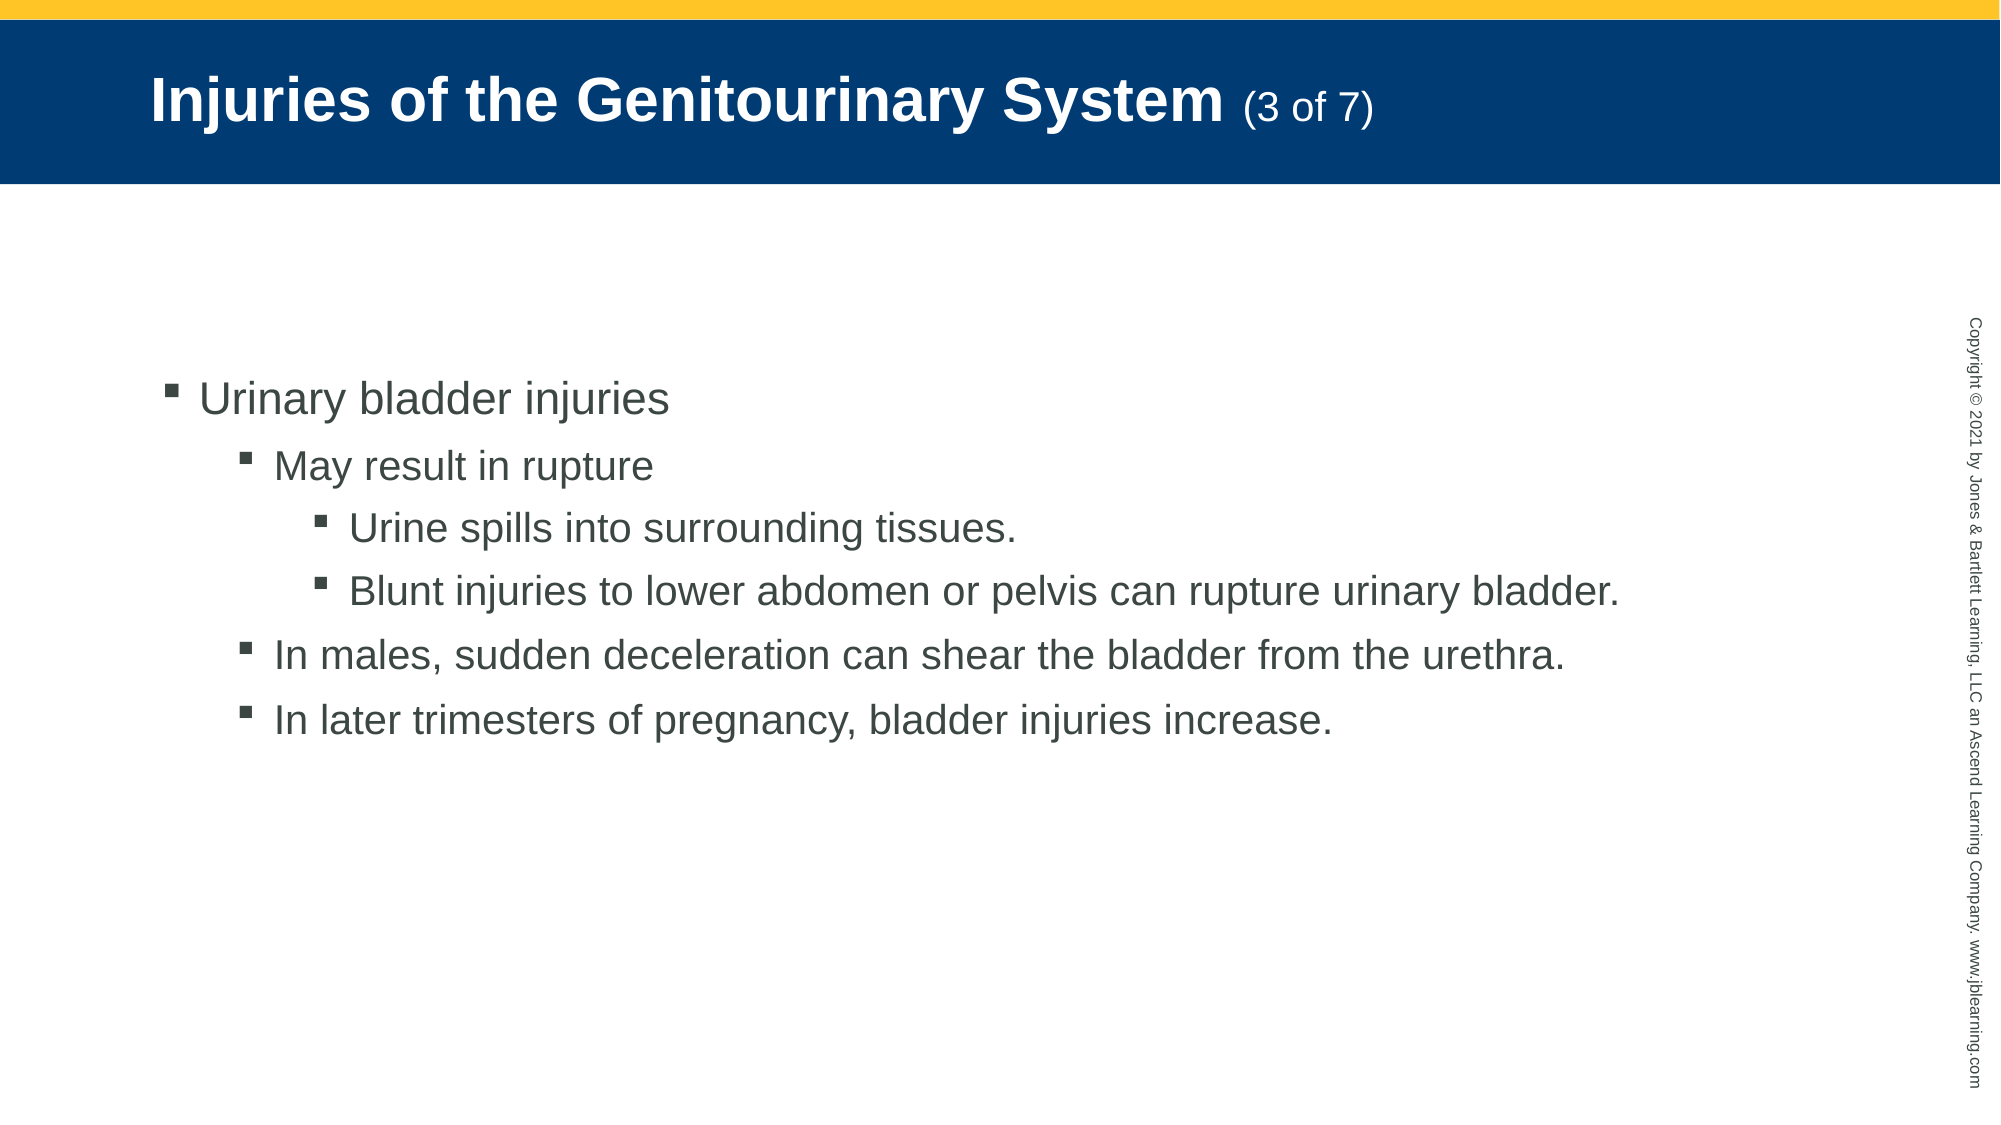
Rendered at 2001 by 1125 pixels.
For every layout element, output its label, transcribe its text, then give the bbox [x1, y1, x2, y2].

list Urinary bladder injuries May result in rupture Urine spills into surrounding tissues. Blunt injuries to lower abdomen or pelvis can rupture urinary bladder. In males, sudden deceleration can shear the bladder from the urethra. In later trimesters of pregnancy, bladder injuries increase. [146, 361, 1859, 1016]
title Injuries of the Genitourinary System (3 of 7) [0, 19, 2000, 185]
